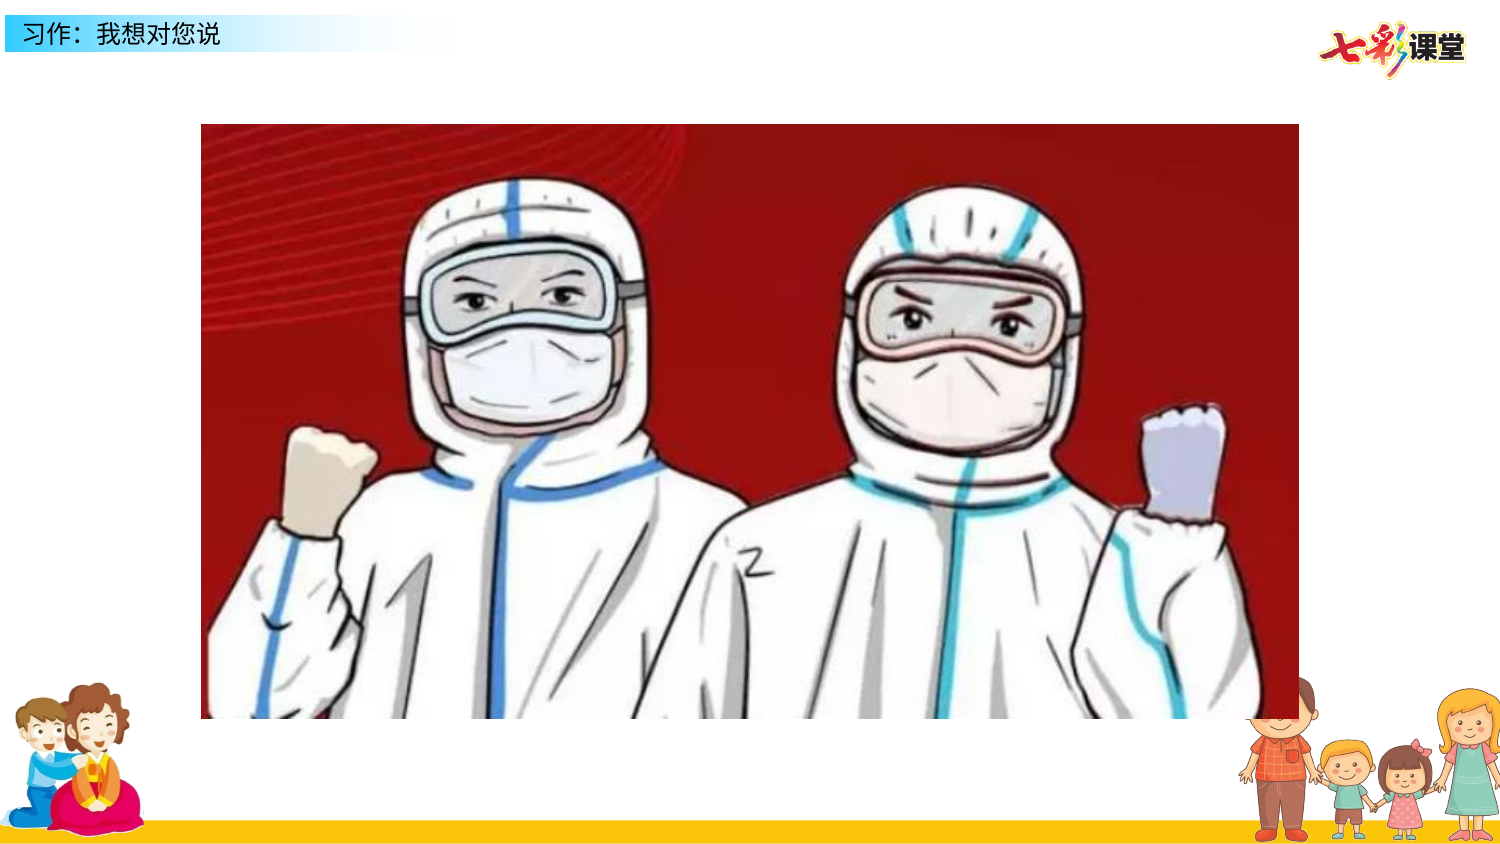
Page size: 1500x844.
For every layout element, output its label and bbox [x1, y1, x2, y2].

picture [201, 124, 1500, 844]
picture [0, 672, 144, 844]
picture [1316, 20, 1468, 80]
